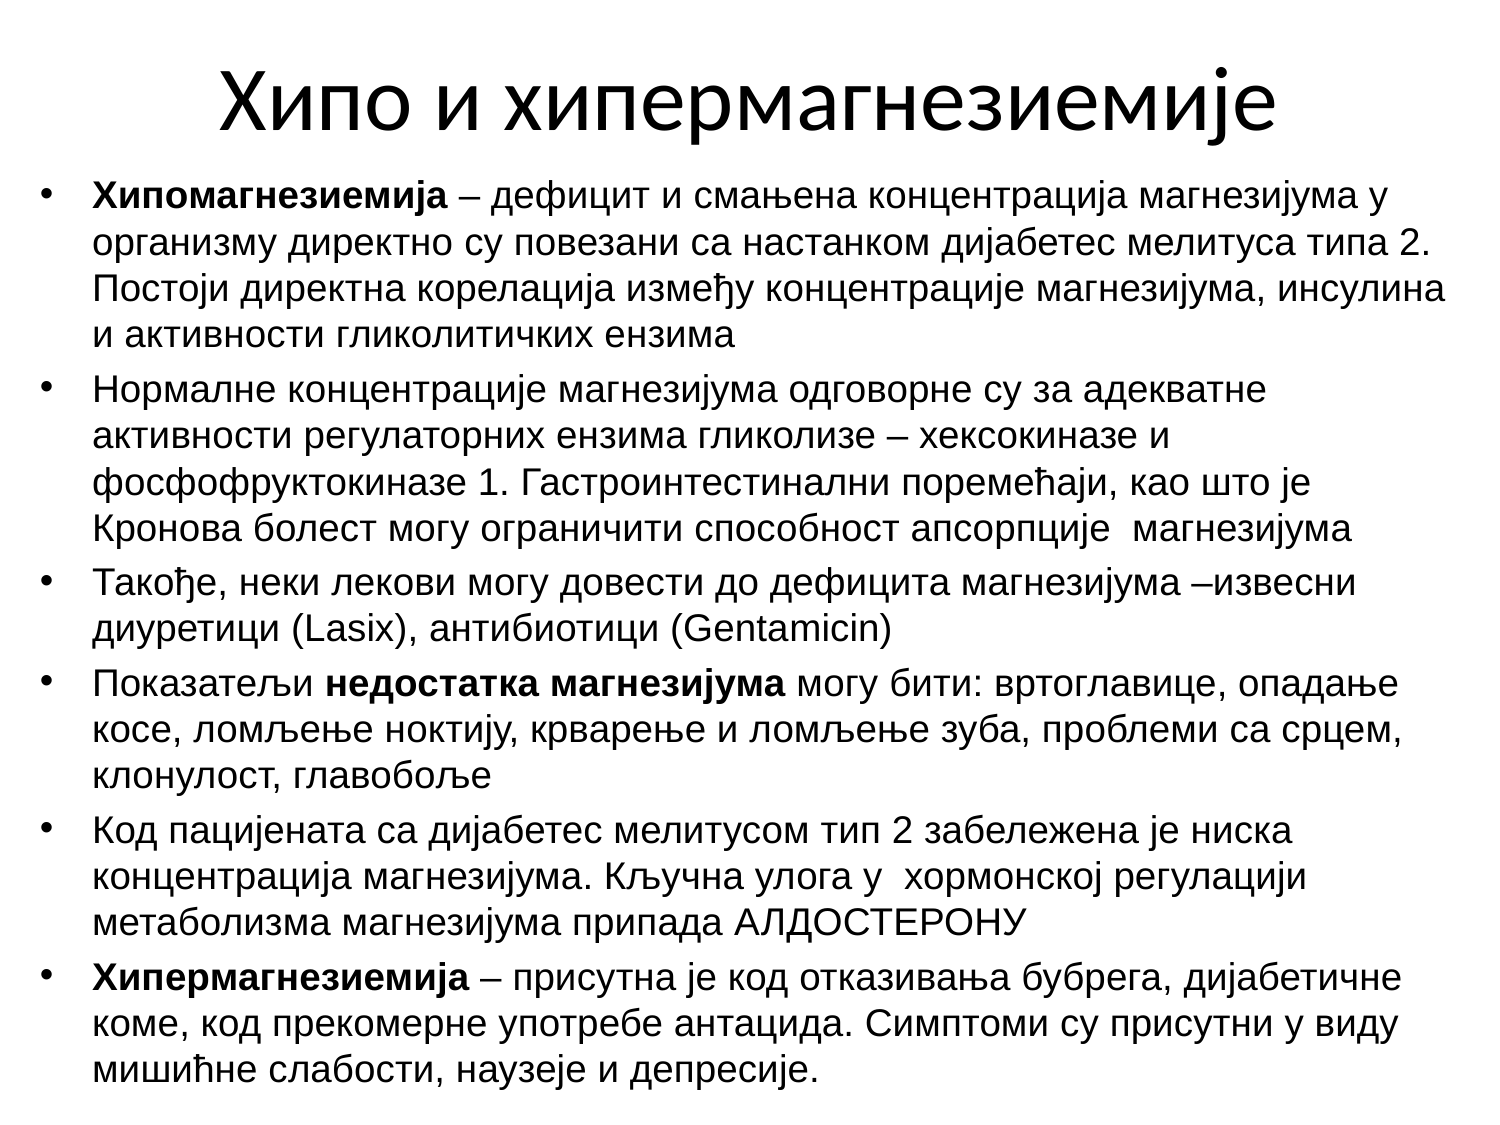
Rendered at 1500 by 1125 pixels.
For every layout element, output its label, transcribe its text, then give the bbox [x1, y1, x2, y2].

list Хипомагнезиемија – дефицит и смањена концентрација магнезијума у организму директно су повезани са настанком дијабетес мелитуса типа 2. Постоји директна корелација између концентрације магнезијума, инсулина и активности гликолитичких ензима Нормалне концентрације магнезијума одговорне су за адекватне активности регулаторних ензима гликолизе – хексокиназе и фосфофруктокиназе 1. Гастроинтестинални поремећаји, као што је Кронова болест могу ограничити способност апсорпције магнезијума Такође, неки лекови могу довести до дефицита магнезијума –извесни диуретици (Lasix), антибиотици (Gentamicin) Показатељи недостатка магнезијума могу бити: вртоглавице, опадање косе, ломљење ноктију, крварење и ломљење зуба, проблеми са срцем, клонулост, главобоље Код пацијената са дијабетес мелитусом тип 2 забележена је ниска концентрација магнезијума. Кључна улога у хормонској регулацији метаболизма магнезијума припада алдостерону Хипермагнезиемија – присутна је код отказивања бубрега, дијабетичне коме, код прекомерне употребе антацида. Симптоми су присутни у виду мишићне слабости, наузеје и депресије. [24, 162, 1463, 1100]
title Хипо и хипермагнезиемије [75, 0, 1425, 162]
